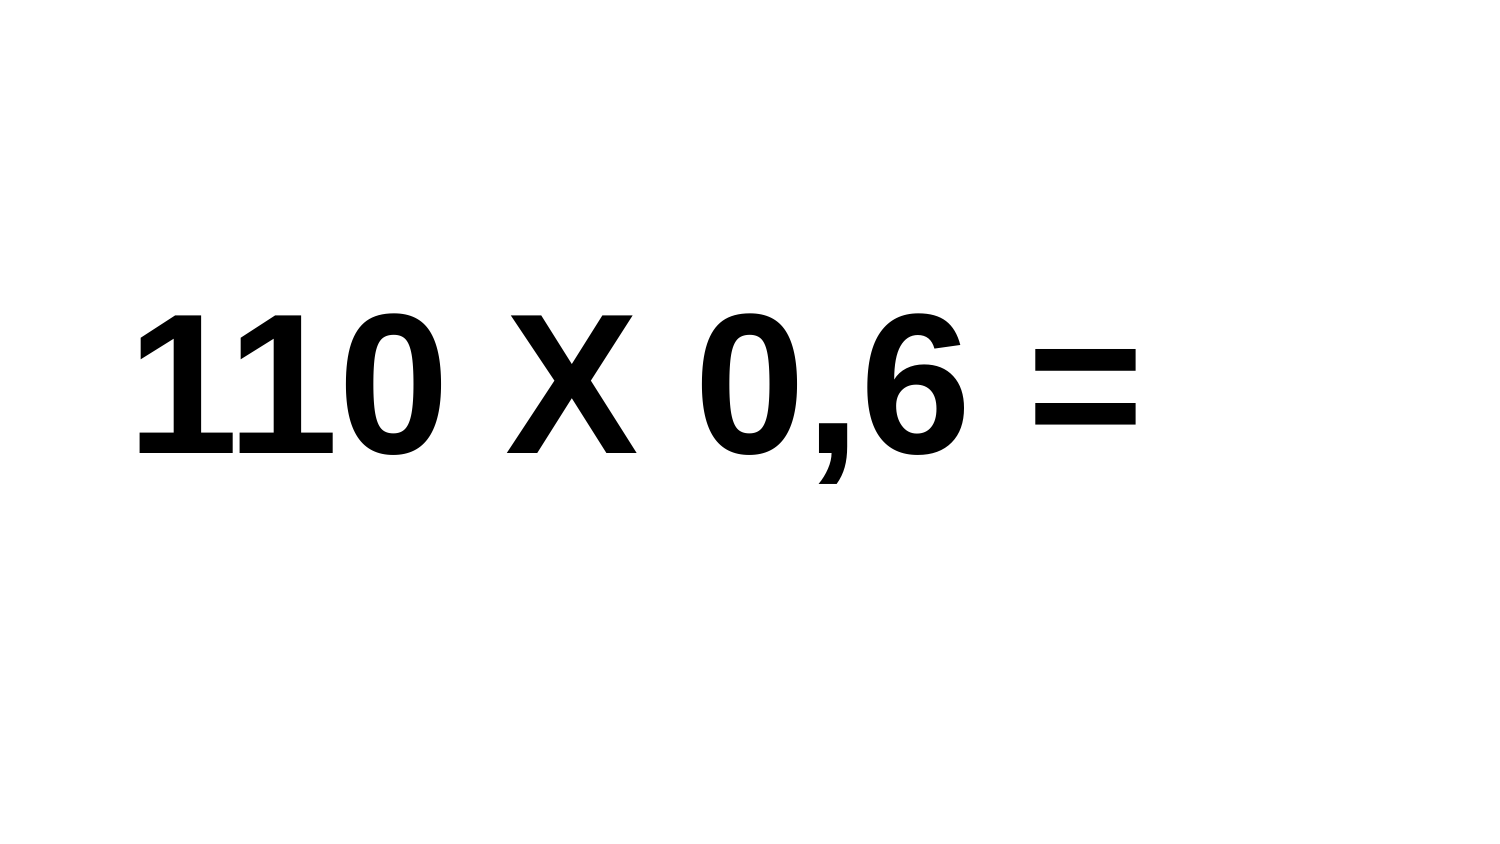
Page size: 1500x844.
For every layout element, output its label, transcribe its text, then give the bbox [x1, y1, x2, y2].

text_box 110 X 0,6 = [112, 318, 1388, 509]
